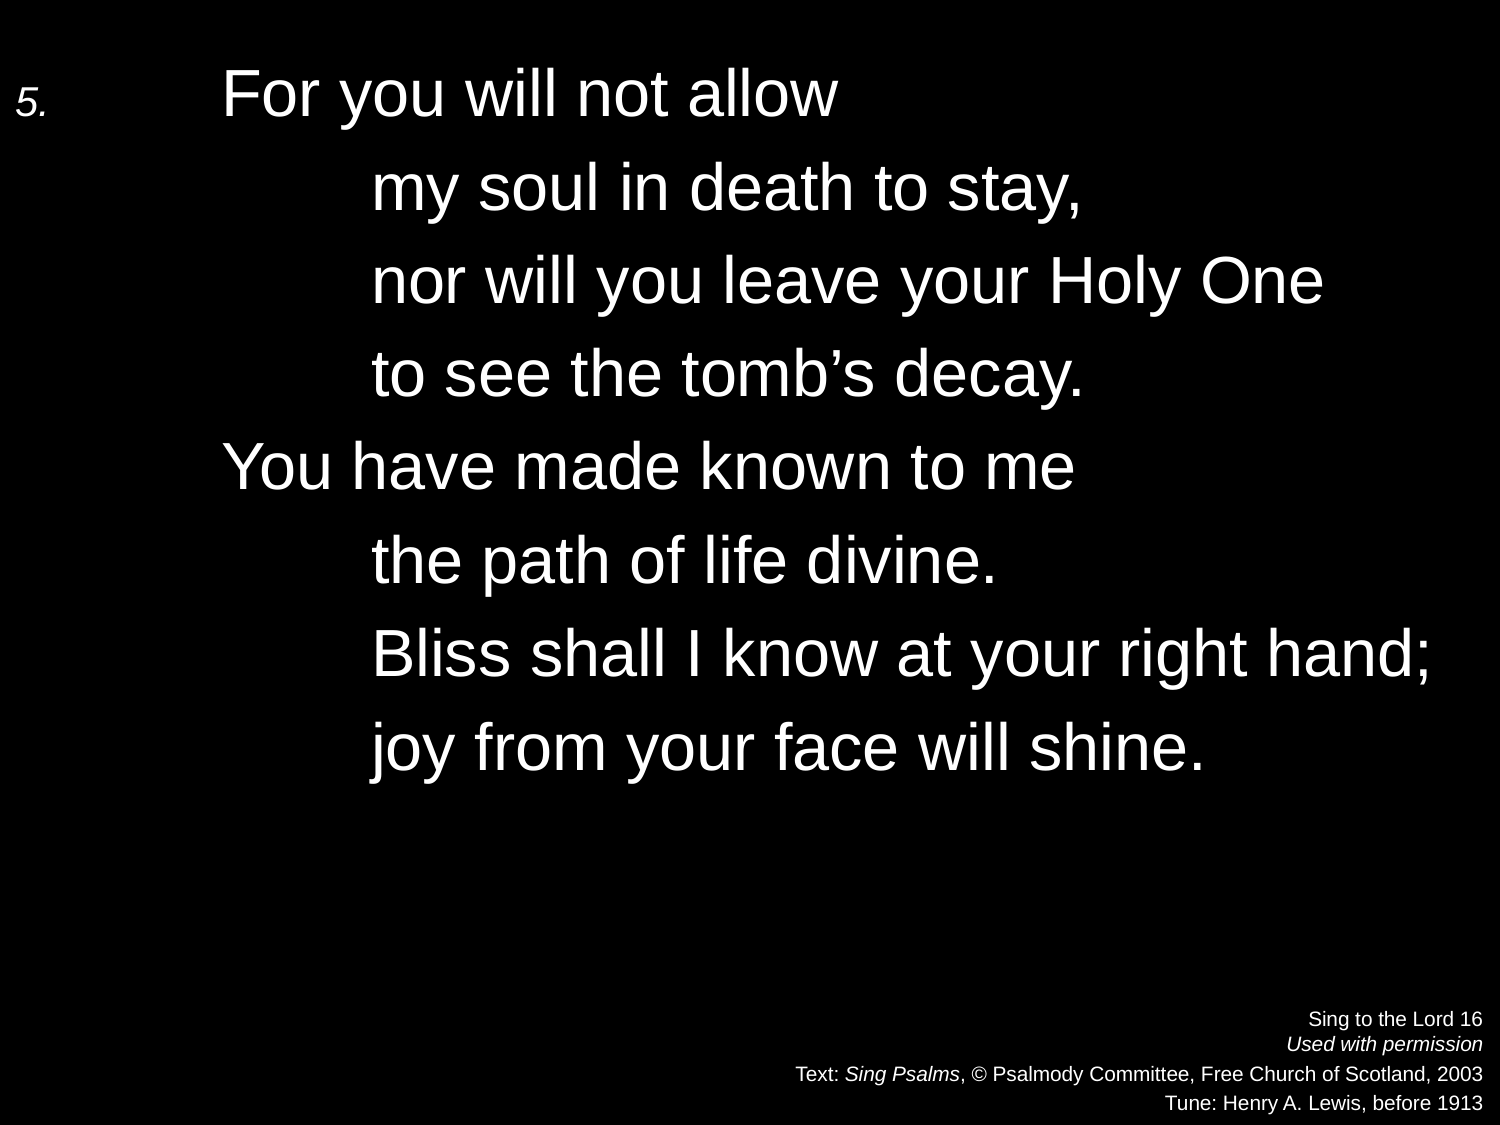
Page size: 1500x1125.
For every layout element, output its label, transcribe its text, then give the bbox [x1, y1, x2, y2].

text_box Sing to the Lord 16 Used with permission Text: Sing Psalms, © Psalmody Committee, Free Church of Scotland, 2003 Tune: Henry A. Lewis, before 1913 [0, 998, 1498, 1122]
list 5. For you will not allow my soul in death to stay, nor will you leave your Holy One to see the tomb’s decay. You have made known to me the path of life divine. Bliss shall I know at your right hand; joy from your face will shine. [0, 42, 1500, 1047]
